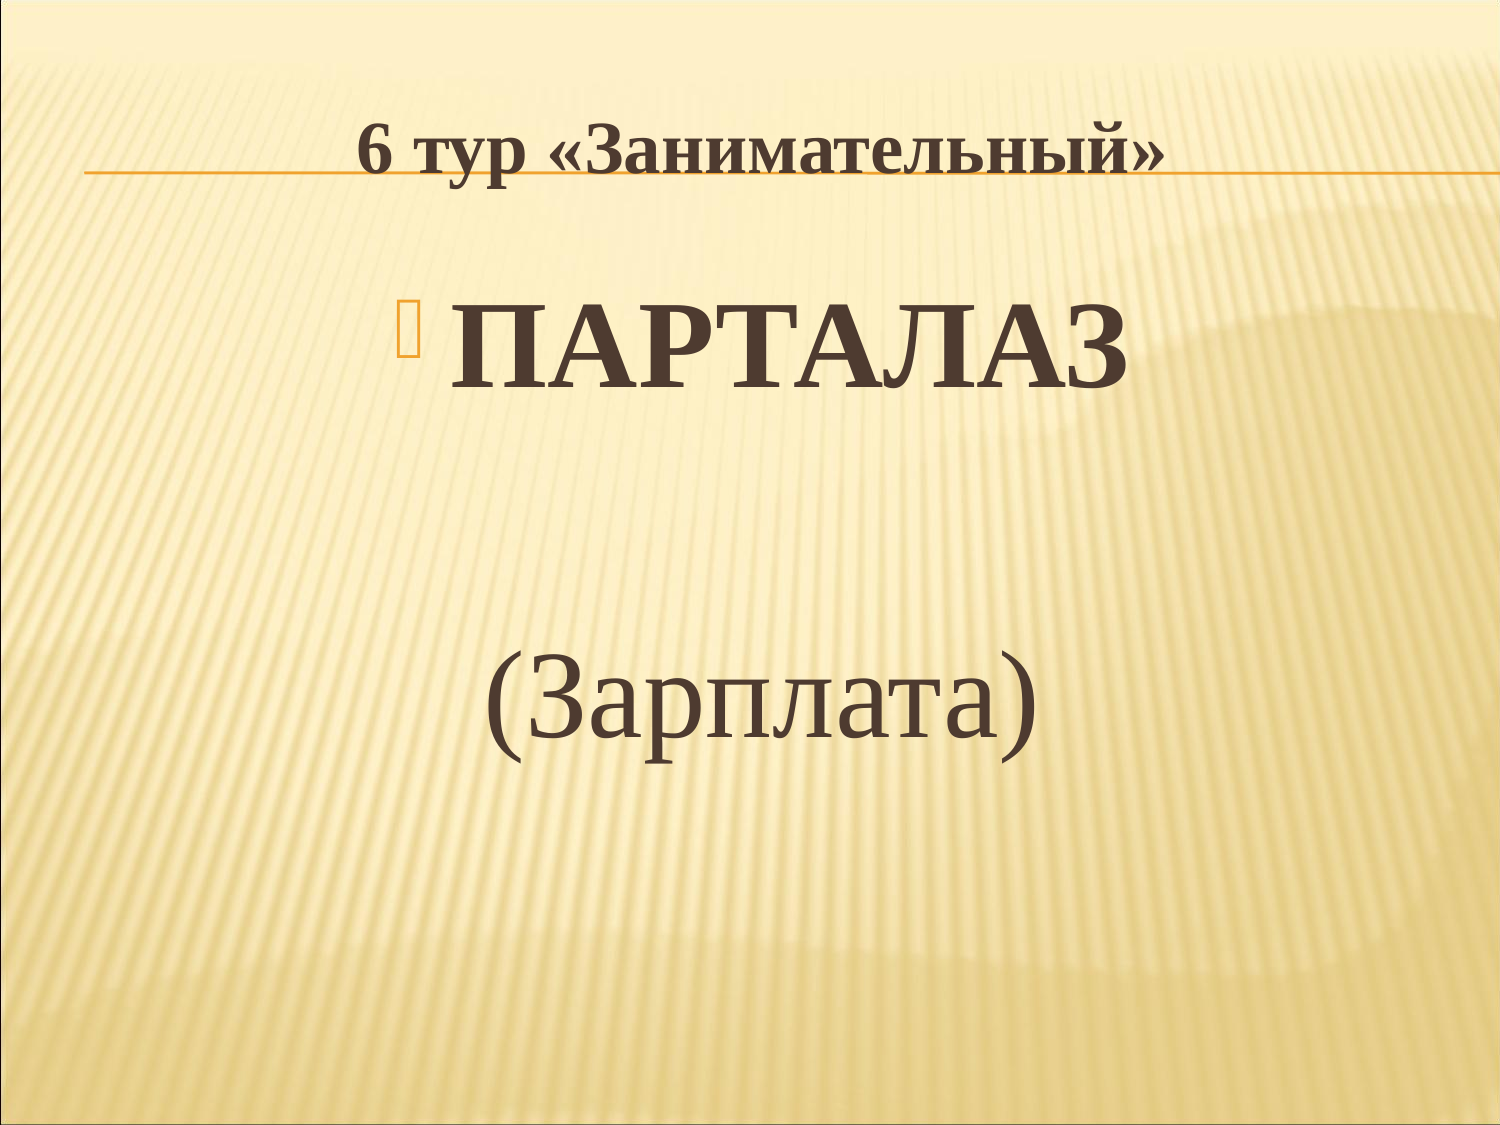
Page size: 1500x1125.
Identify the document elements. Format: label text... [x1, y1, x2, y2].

list ПАРТАЛАЗ (Зарплата) [50, 254, 1475, 998]
picture [0, 0, 1500, 1125]
title 6 тур «Занимательный» [50, 75, 1475, 213]
